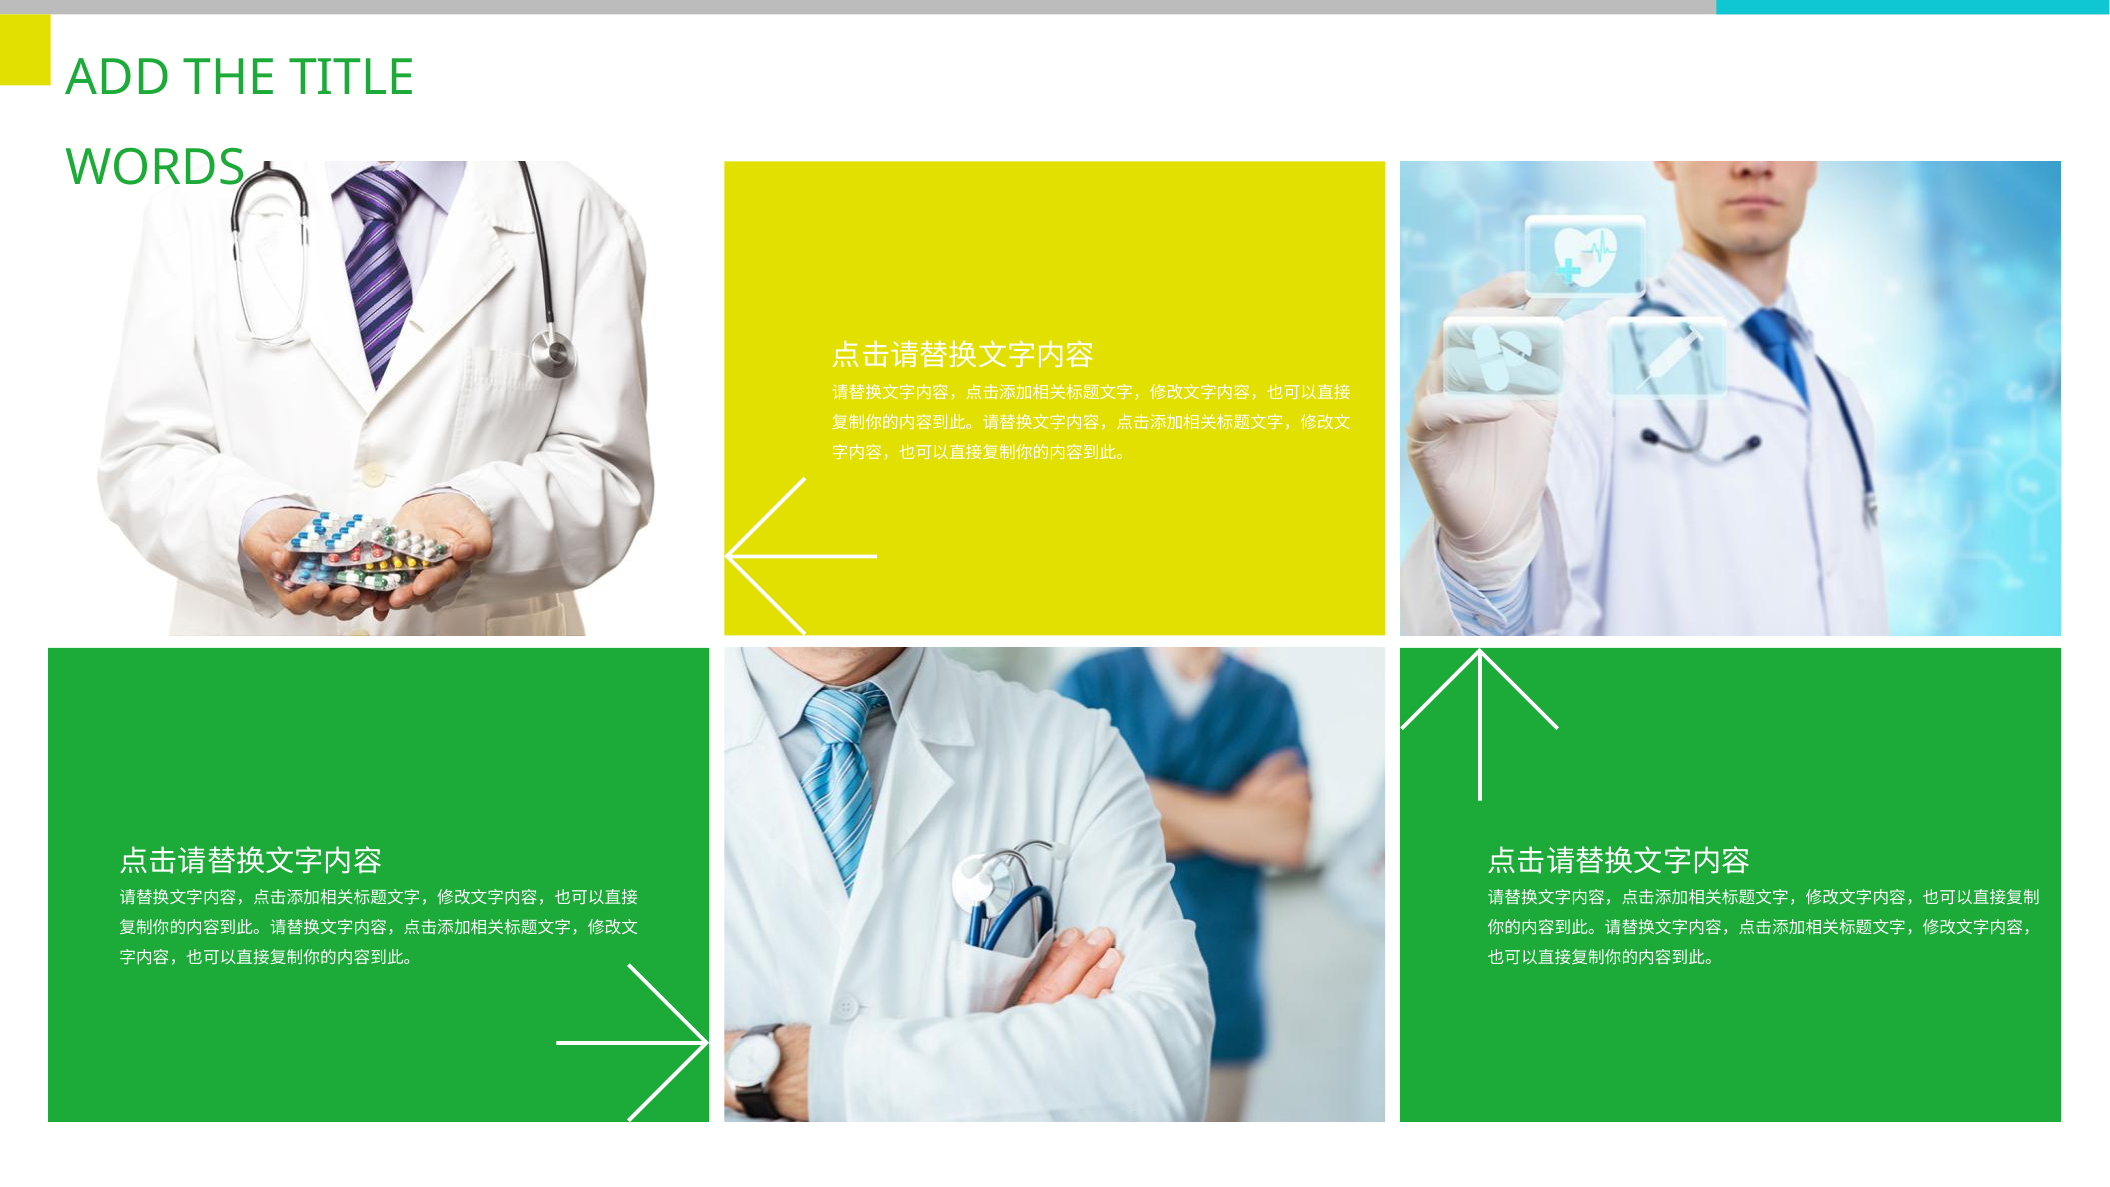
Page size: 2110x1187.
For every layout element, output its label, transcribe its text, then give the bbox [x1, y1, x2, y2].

text_box 点击请替换文字内容 请替换文字内容，点击添加相关标题文字，修改文字内容，也可以直接复制你的内容到此。请替换文字内容，点击添加相关标题文字，修改文字内容，也可以直接复制你的内容到此。 [823, 310, 1371, 470]
text_box 点击请替换文字内容 请替换文字内容，点击添加相关标题文字，修改文字内容，也可以直接复制你的内容到此。请替换文字内容，点击添加相关标题文字，修改文字内容，也可以直接复制你的内容到此。 [111, 816, 650, 976]
text_box [1399, 160, 2062, 636]
text_box [555, 961, 711, 1124]
text_box 点击请替换文字内容 请替换文字内容，点击添加相关标题文字，修改文字内容，也可以直接复制你的内容到此。请替换文字内容，点击添加相关标题文字，修改文字内容，也可以直接复制你的内容到此。 [1479, 816, 2060, 976]
text_box [723, 160, 1386, 636]
text_box [47, 160, 710, 636]
text_box [1399, 647, 2062, 1123]
text_box [723, 647, 1386, 1123]
text_box [1398, 646, 1561, 802]
text_box [47, 647, 710, 1123]
text_box [722, 475, 879, 638]
text_box ADD THE TITLE WORDS [50, 7, 583, 202]
